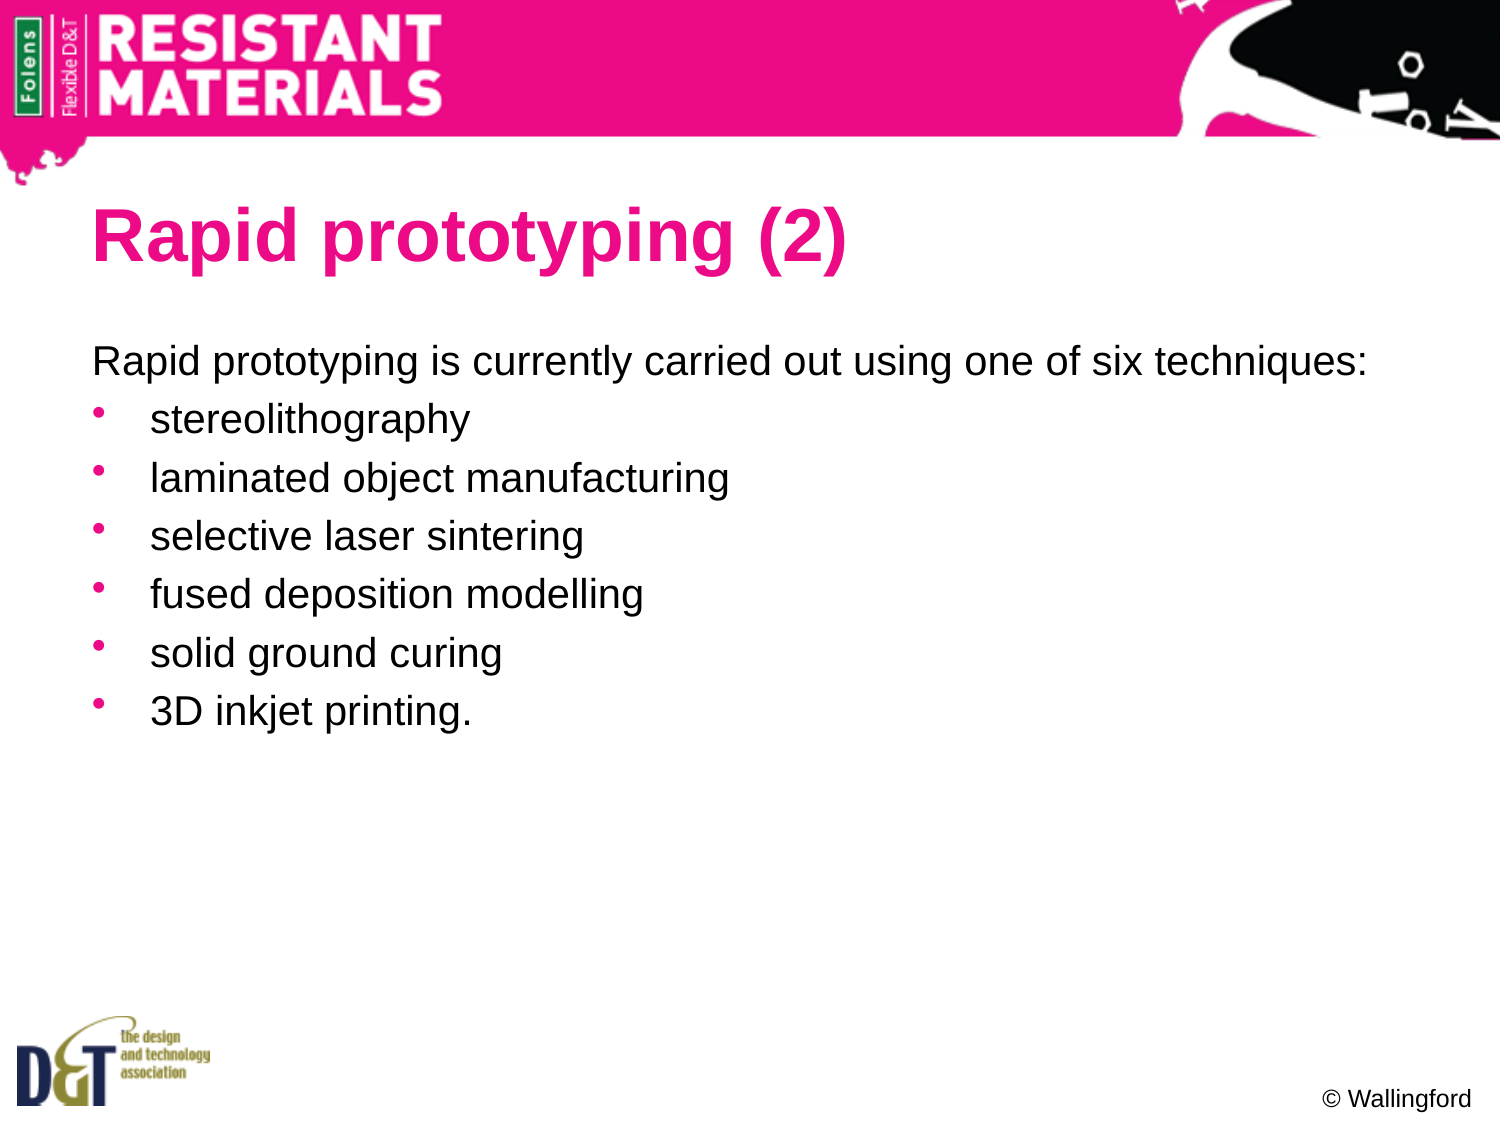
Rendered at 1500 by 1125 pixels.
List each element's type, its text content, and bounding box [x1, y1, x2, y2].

title Rapid prototyping (2) [76, 160, 1427, 301]
picture [0, 0, 1500, 1125]
list Rapid prototyping is currently carried out using one of six techniques: stereolithography laminated object manufacturing selective laser sintering fused deposition modelling solid ground curing 3D inkjet printing. [76, 326, 1424, 1024]
text_box © Wallingford [1257, 1074, 1495, 1125]
